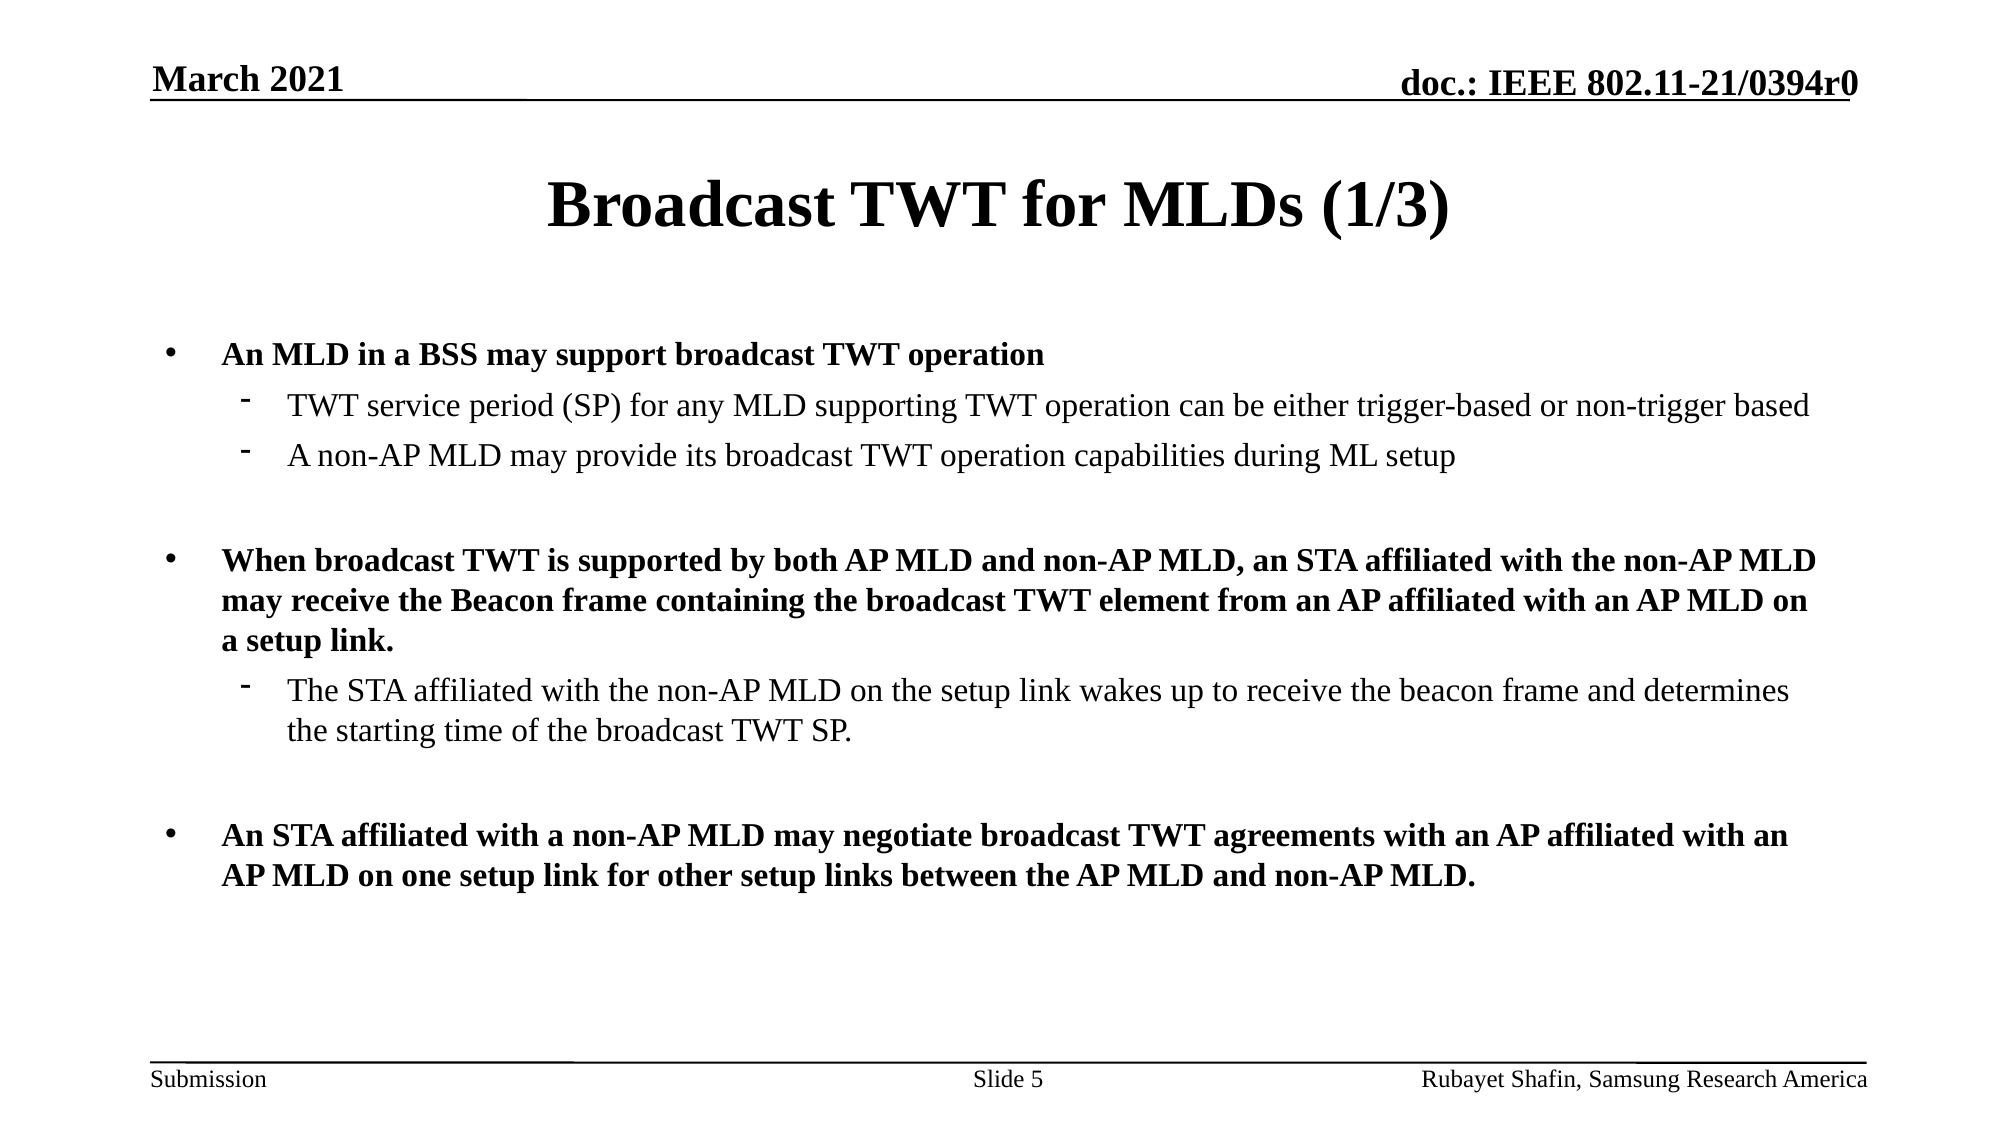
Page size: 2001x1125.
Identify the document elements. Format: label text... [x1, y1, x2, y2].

title Broadcast TWT for MLDs (1/3) [149, 112, 1850, 288]
footer Rubayet Shafin, Samsung Research America [1171, 1061, 1869, 1093]
list An MLD in a BSS may support broadcast TWT operation TWT service period (SP) for any MLD supporting TWT operation can be either trigger-based or non-trigger based A non-AP MLD may provide its broadcast TWT operation capabilities during ML setup When broadcast TWT is supported by both AP MLD and non-AP MLD, an STA affiliated with the non-AP MLD may receive the Beacon frame containing the broadcast TWT element from an AP affiliated with an AP MLD on a setup link. The STA affiliated with the non-AP MLD on the setup link wakes up to receive the beacon frame and determines the starting time of the broadcast TWT SP. An STA affiliated with a non-AP MLD may negotiate broadcast TWT agreements with an AP affiliated with an AP MLD on one setup link for other setup links between the AP MLD and non-AP MLD. [149, 324, 1850, 1000]
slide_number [152, 54, 563, 100]
slide_number Slide 5 [950, 1061, 1067, 1123]
